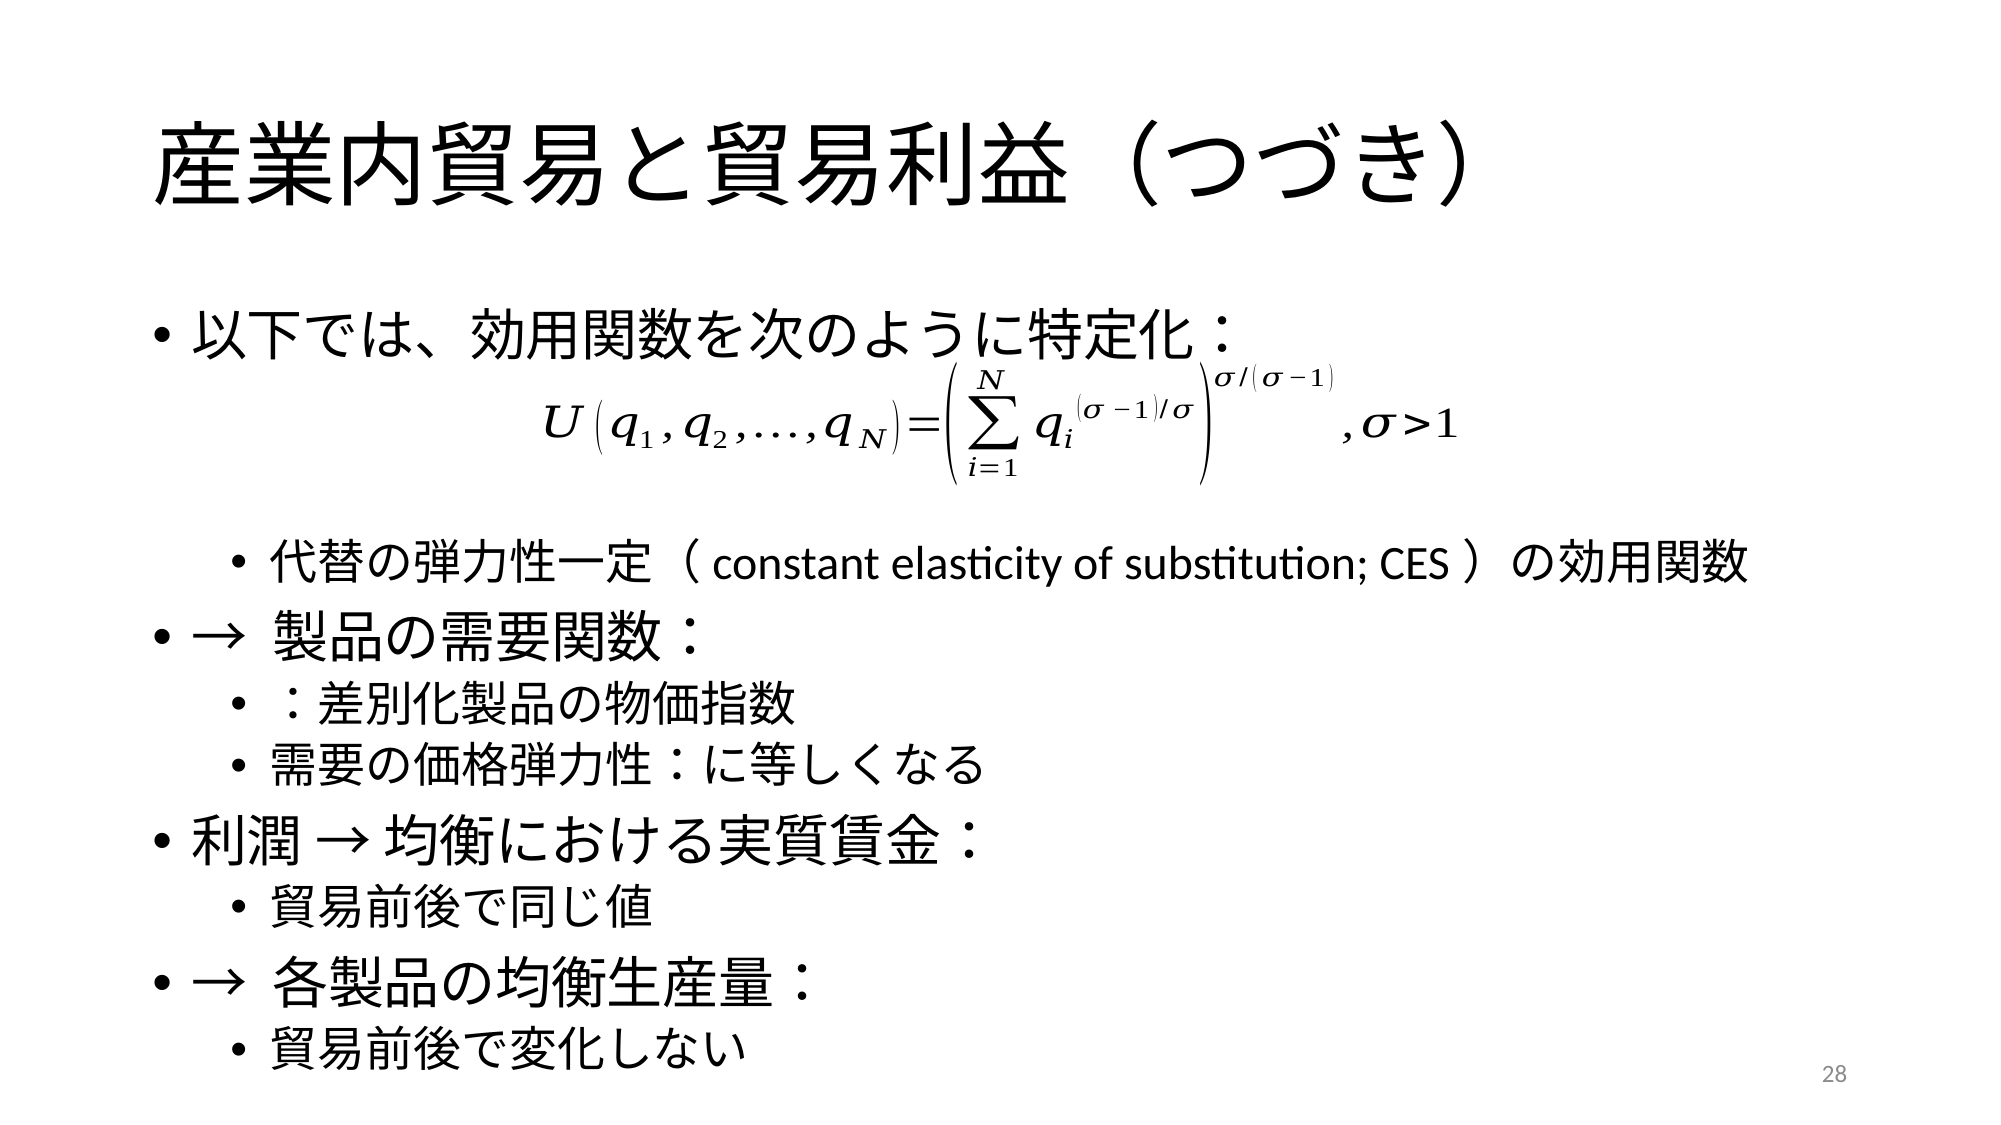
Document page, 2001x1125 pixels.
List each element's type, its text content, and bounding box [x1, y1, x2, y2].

slide_number 28 [1412, 1042, 1863, 1103]
title 産業内貿易と貿易利益（つづき） [137, 59, 1863, 278]
